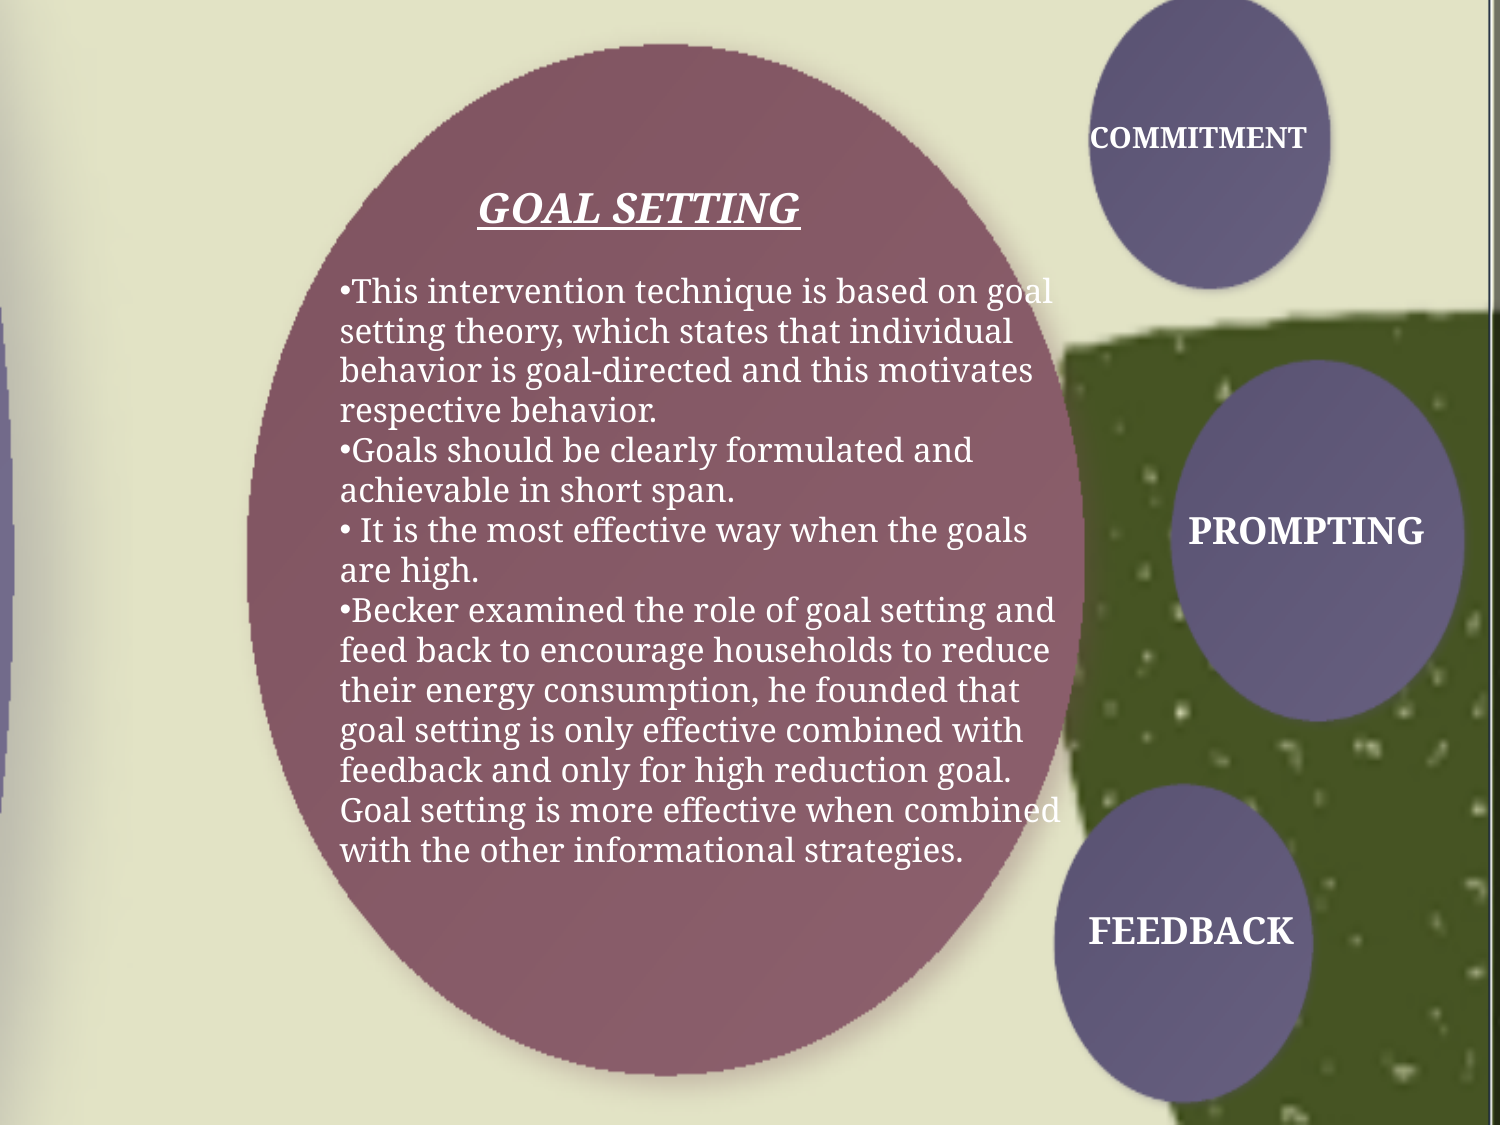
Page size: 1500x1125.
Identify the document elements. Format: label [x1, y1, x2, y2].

list [0, 0, 1500, 1125]
